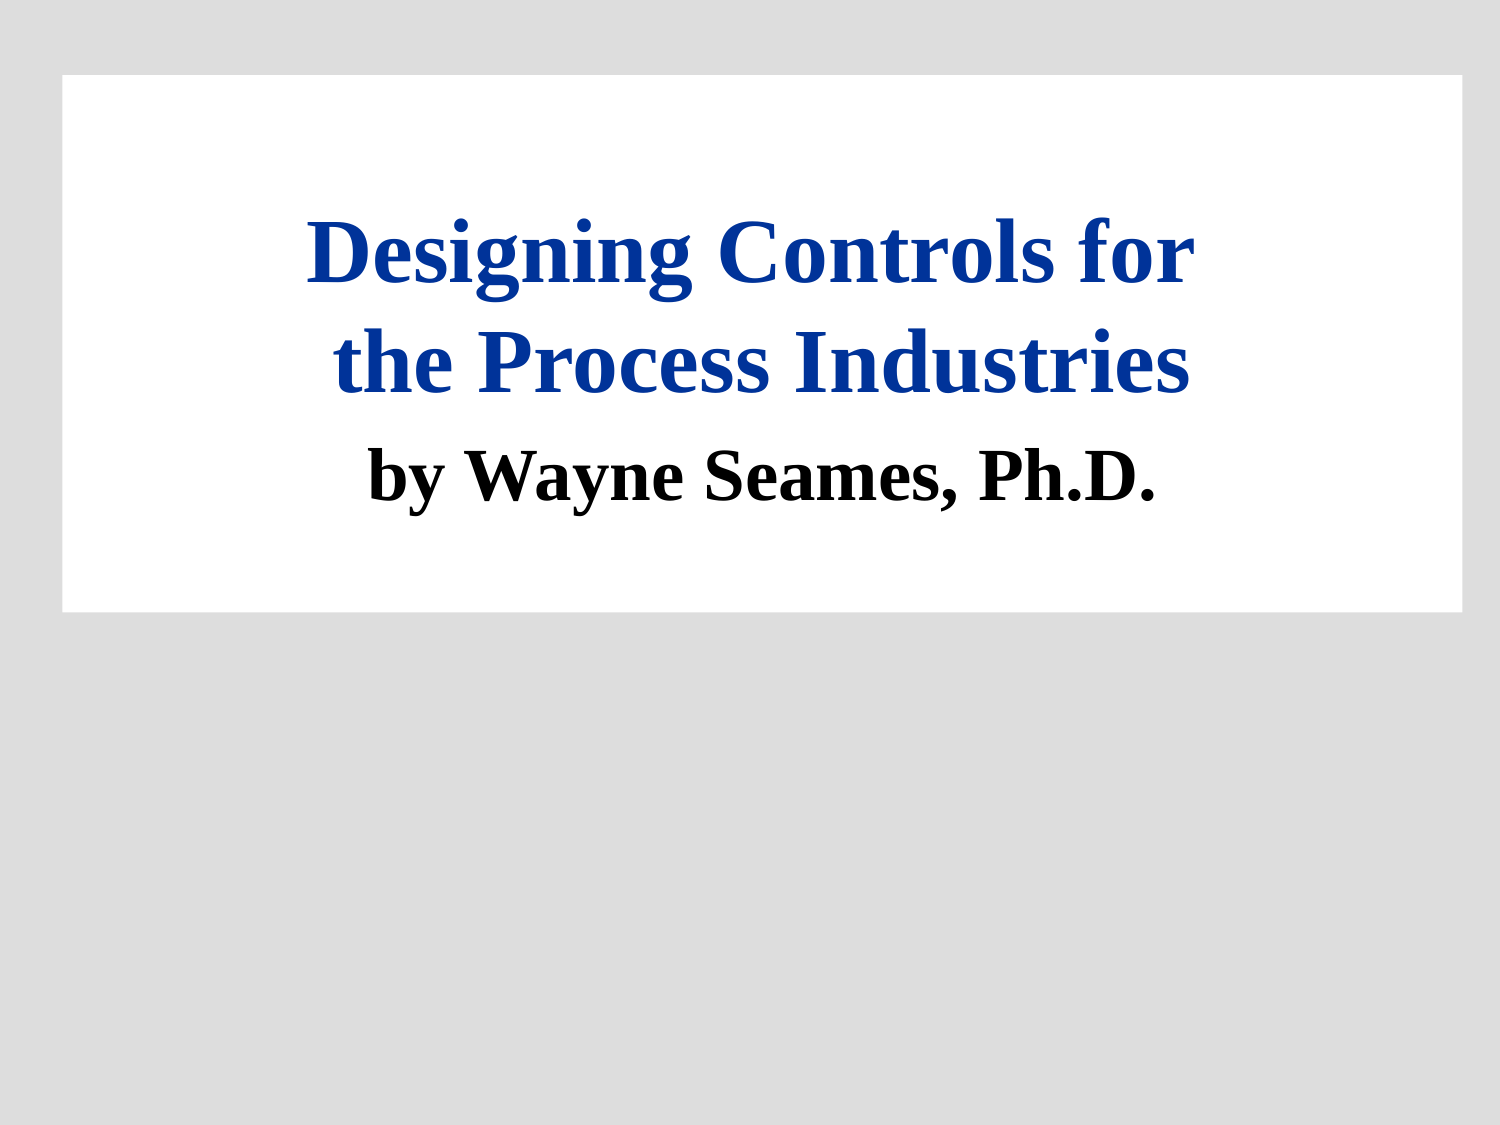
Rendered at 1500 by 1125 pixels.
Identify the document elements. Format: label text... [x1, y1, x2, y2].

subtitle Designing Controls for the Process Industries by Wayne Seames, Ph.D. [62, 75, 1463, 613]
